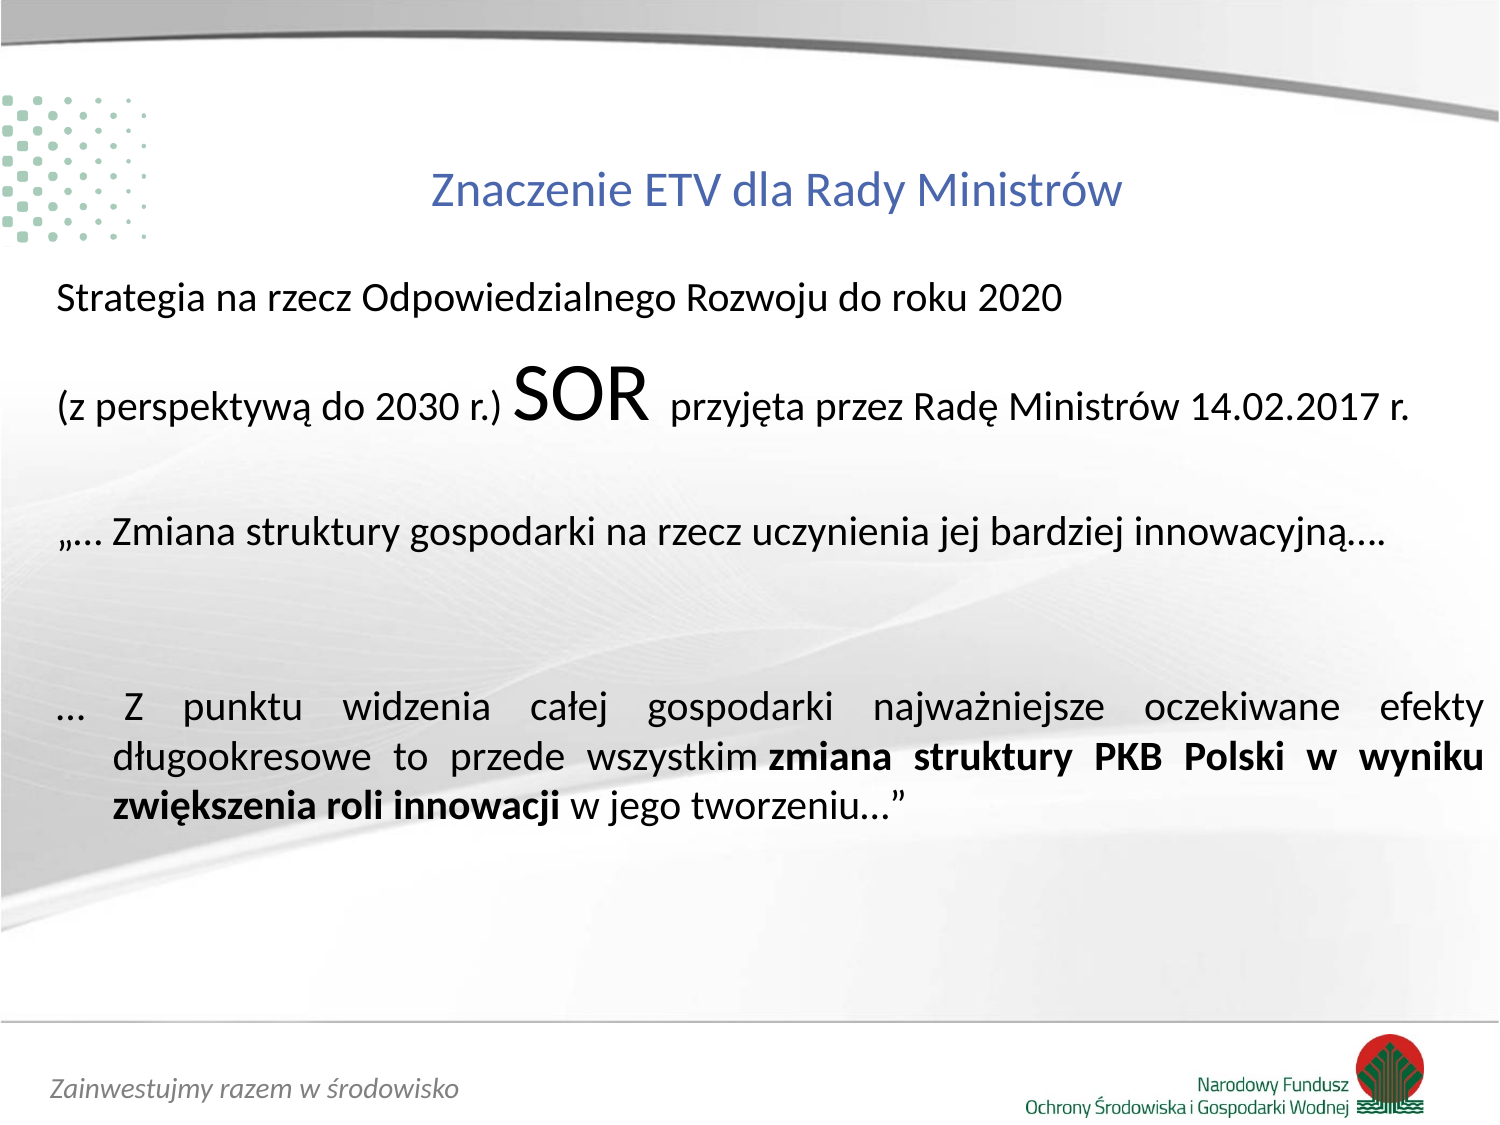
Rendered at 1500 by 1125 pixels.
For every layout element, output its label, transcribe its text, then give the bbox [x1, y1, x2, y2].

list Strategia na rzecz Odpowiedzialnego Rozwoju do roku 2020 (z perspektywą do 2030 r.) SOR przyjęta przez Radę Ministrów 14.02.2017 r. „… Zmiana struktury gospodarki na rzecz uczynienia jej bardziej innowacyjną…. … Z punktu widzenia całej gospodarki najważniejsze oczekiwane efekty długookresowe to przede wszystkim zmiana struktury PKB Polski w wyniku zwiększenia roli innowacji w jego tworzeniu…” [41, 262, 1500, 1005]
picture [0, 0, 1499, 1023]
picture [1026, 1034, 1424, 1118]
text_box Znaczenie ETV dla Rady Ministrów [107, 127, 1449, 234]
